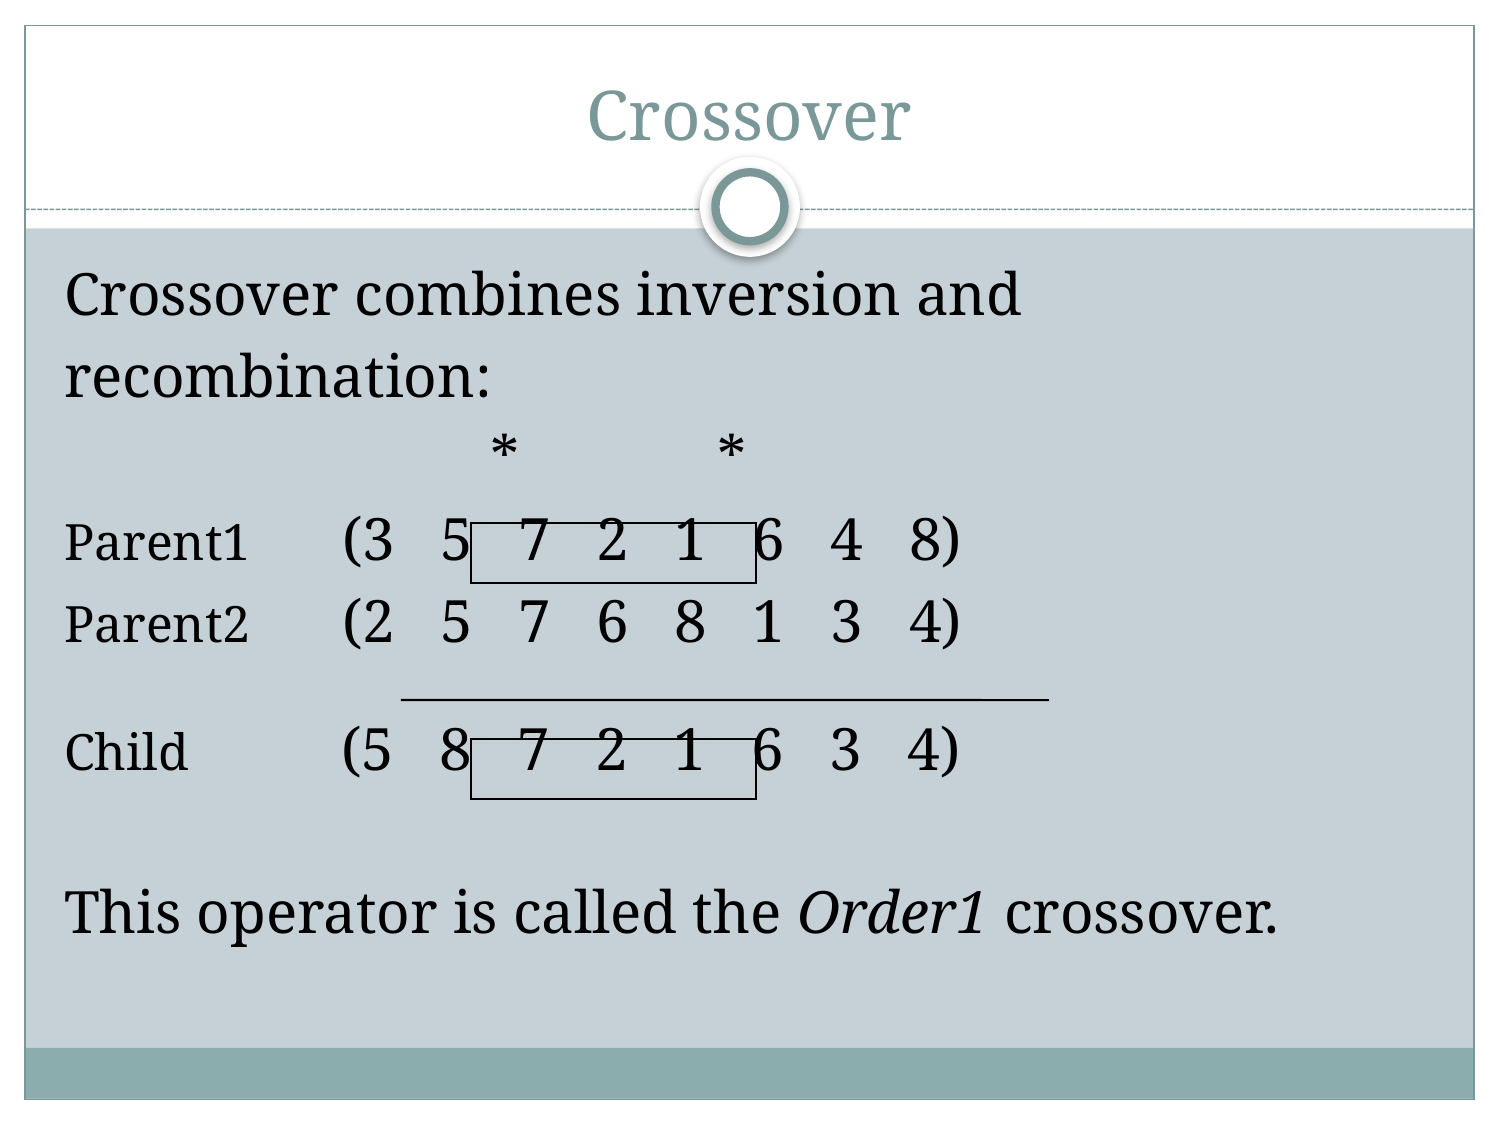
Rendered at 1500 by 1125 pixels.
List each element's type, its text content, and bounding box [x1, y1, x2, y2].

title Crossover [49, 37, 1450, 162]
list Crossover combines inversion and recombination: * * Parent1 (3 5 7 2 1 6 4 8) Parent2 (2 5 7 6 8 1 3 4) Child (5 8 7 2 1 6 3 4) This operator is called the Order1 crossover. [49, 249, 1450, 1005]
